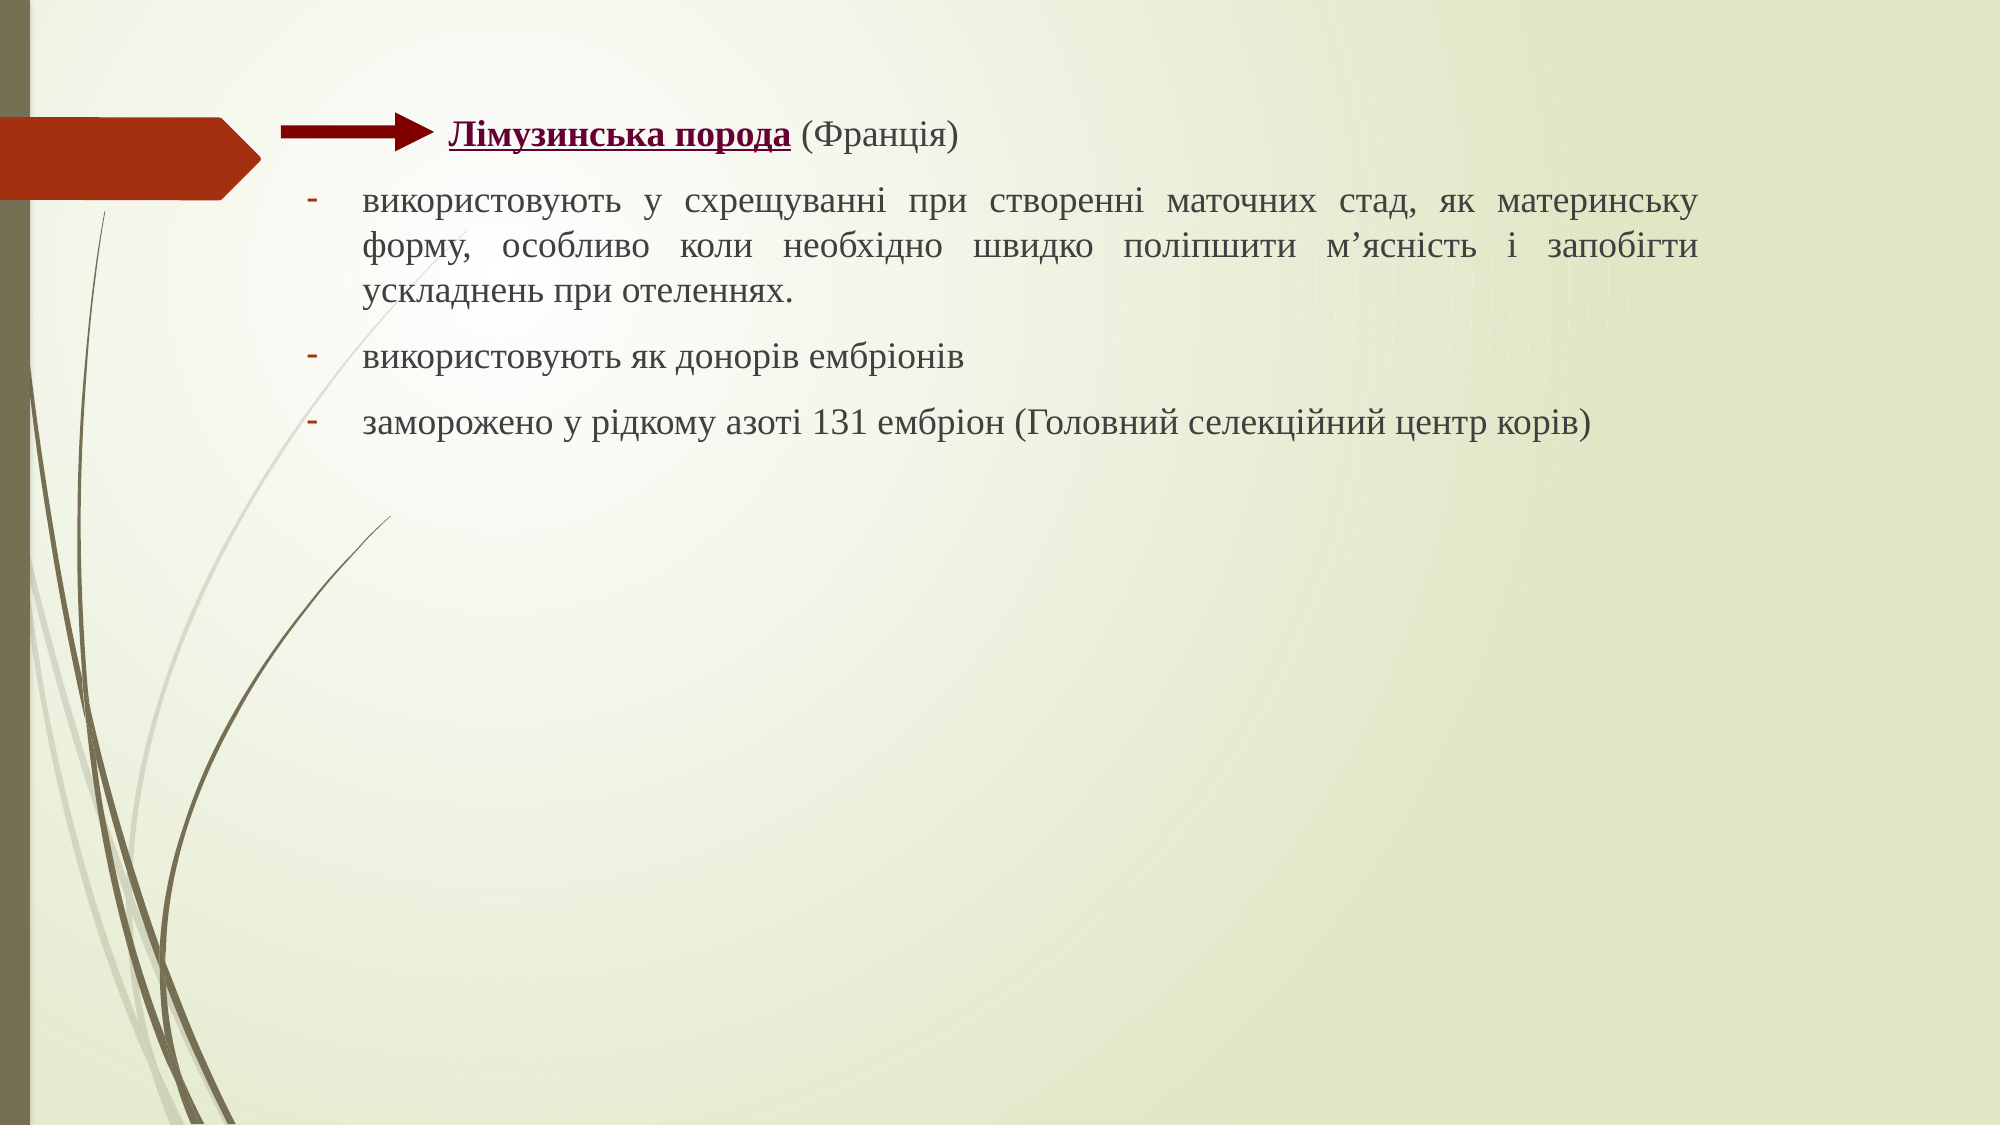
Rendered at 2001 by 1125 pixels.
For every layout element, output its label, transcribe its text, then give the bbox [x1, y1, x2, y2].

text_box [280, 125, 435, 139]
list Лімузинська порода (Франція) використовують у схрещуванні при створенні маточних стад, як материнську форму, особливо коли необхідно швидко поліпшити м’ясність і запобігти ускладнень при отеленнях. використовують як донорів ембріонів заморожено у рідкому азоті 131 ембріон (Головний селекційний центр корів) [291, 101, 1715, 988]
